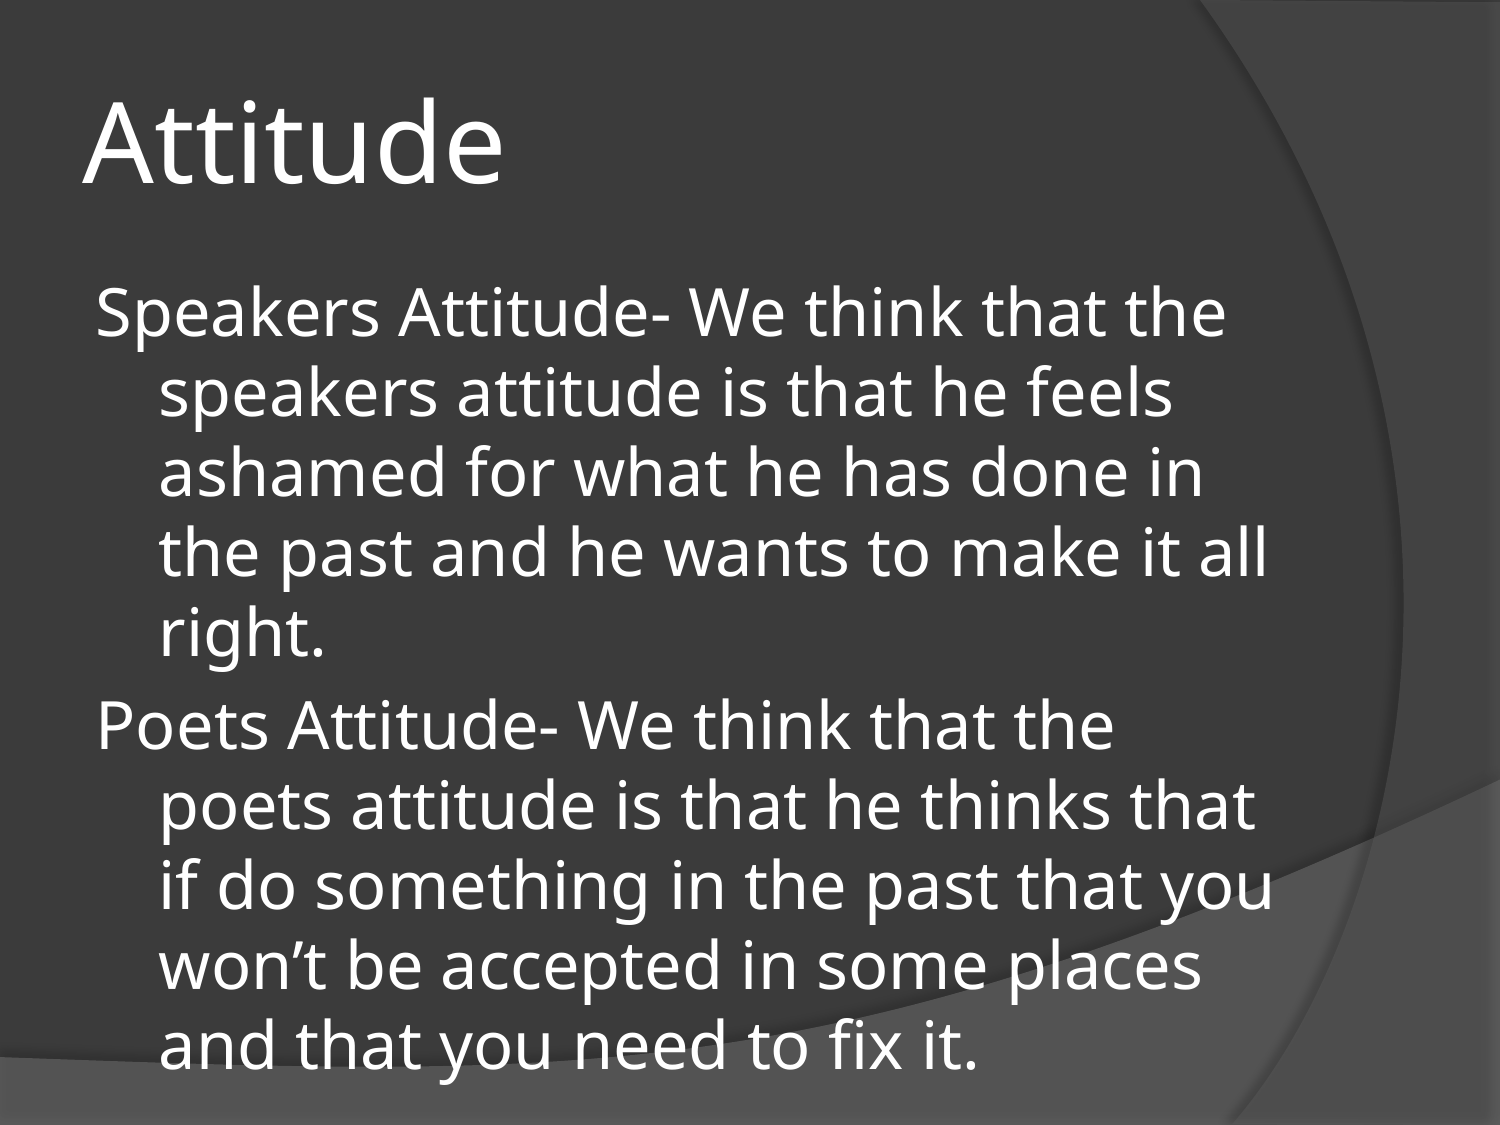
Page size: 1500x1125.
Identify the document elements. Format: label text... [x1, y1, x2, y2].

list Speakers Attitude- We think that the speakers attitude is that he feels ashamed for what he has done in the past and he wants to make it all right. Poets Attitude- We think that the poets attitude is that he thinks that if do something in the past that you won’t be accepted in some places and that you need to fix it. [75, 262, 1300, 1005]
title Attitude [75, 45, 1300, 233]
